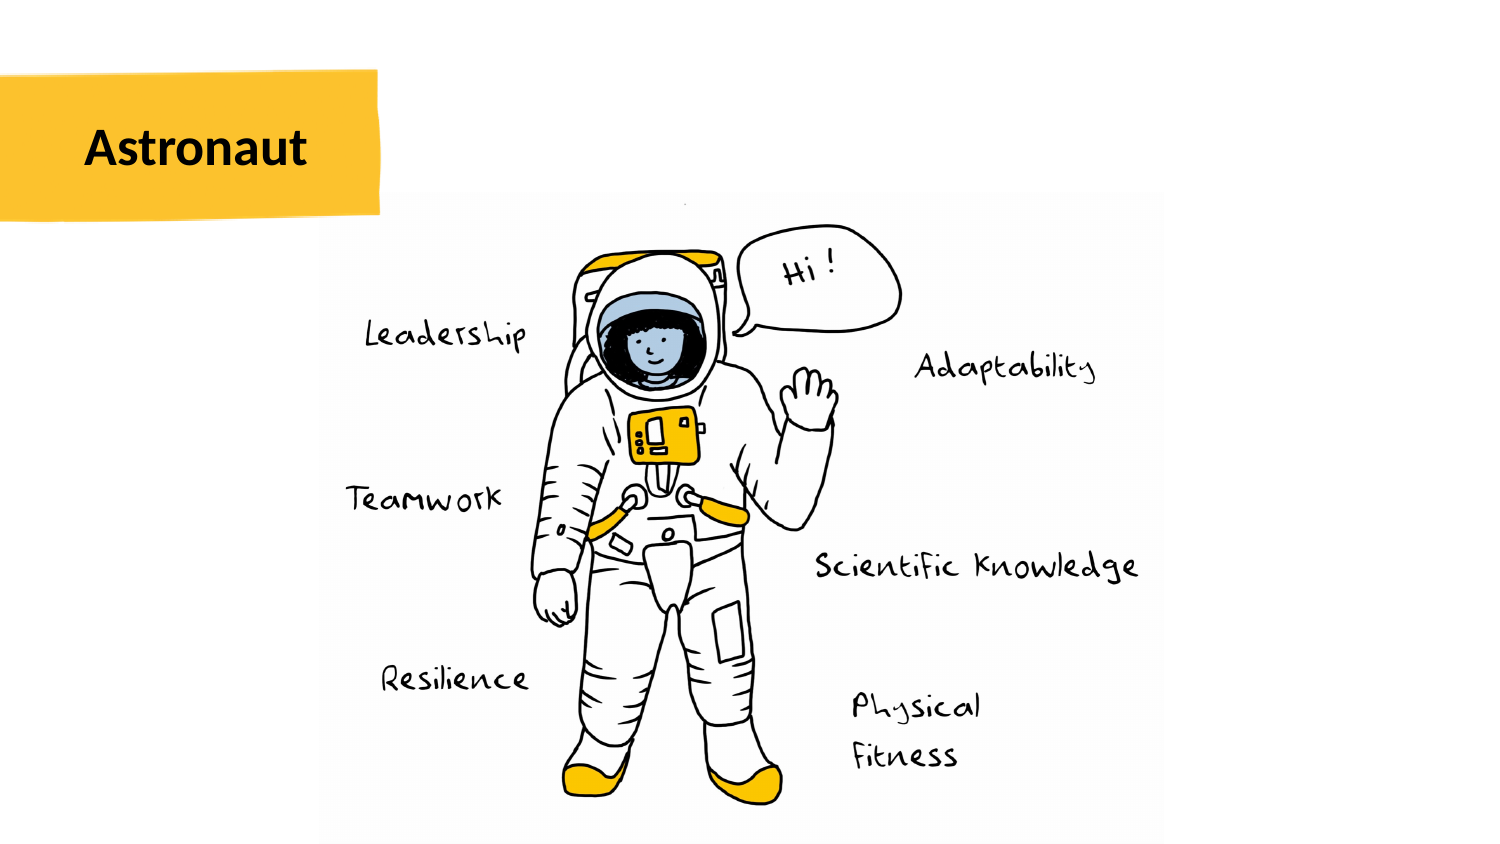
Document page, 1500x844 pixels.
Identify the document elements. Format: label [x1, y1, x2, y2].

picture [0, 62, 1164, 844]
